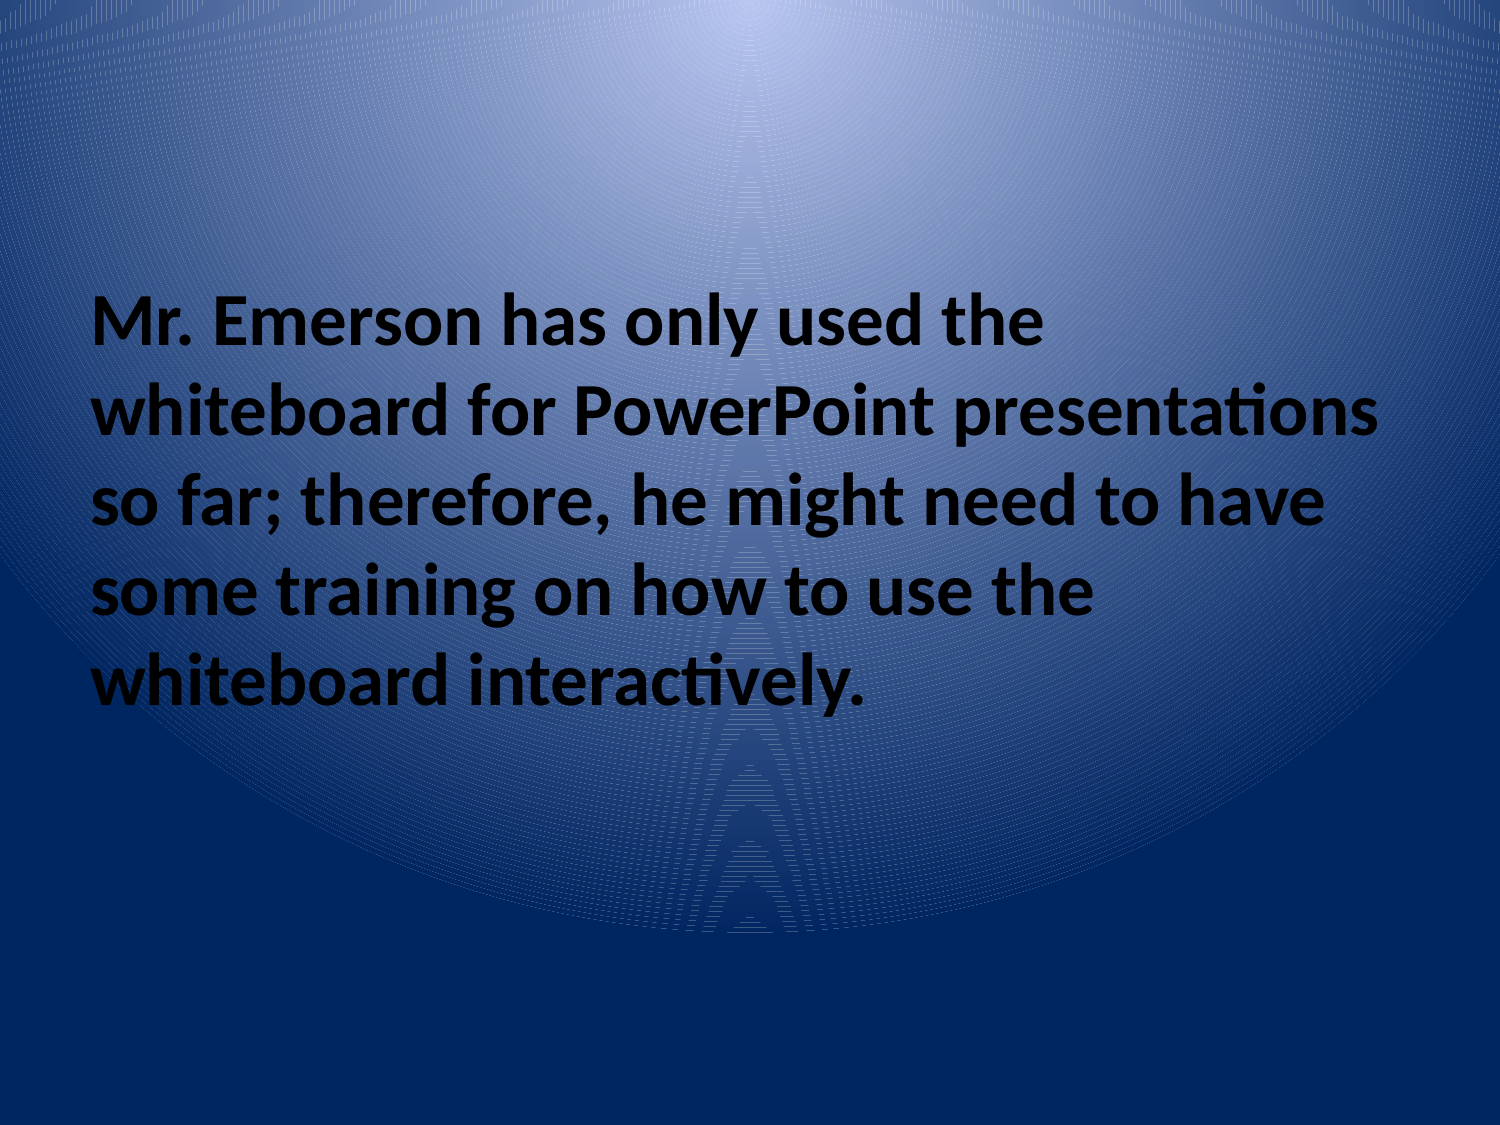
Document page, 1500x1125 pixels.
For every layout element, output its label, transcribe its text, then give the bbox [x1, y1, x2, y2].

list Mr. Emerson has only used the whiteboard for PowerPoint presentations so far; therefore, he might need to have some training on how to use the whiteboard interactively. [75, 262, 1425, 1005]
